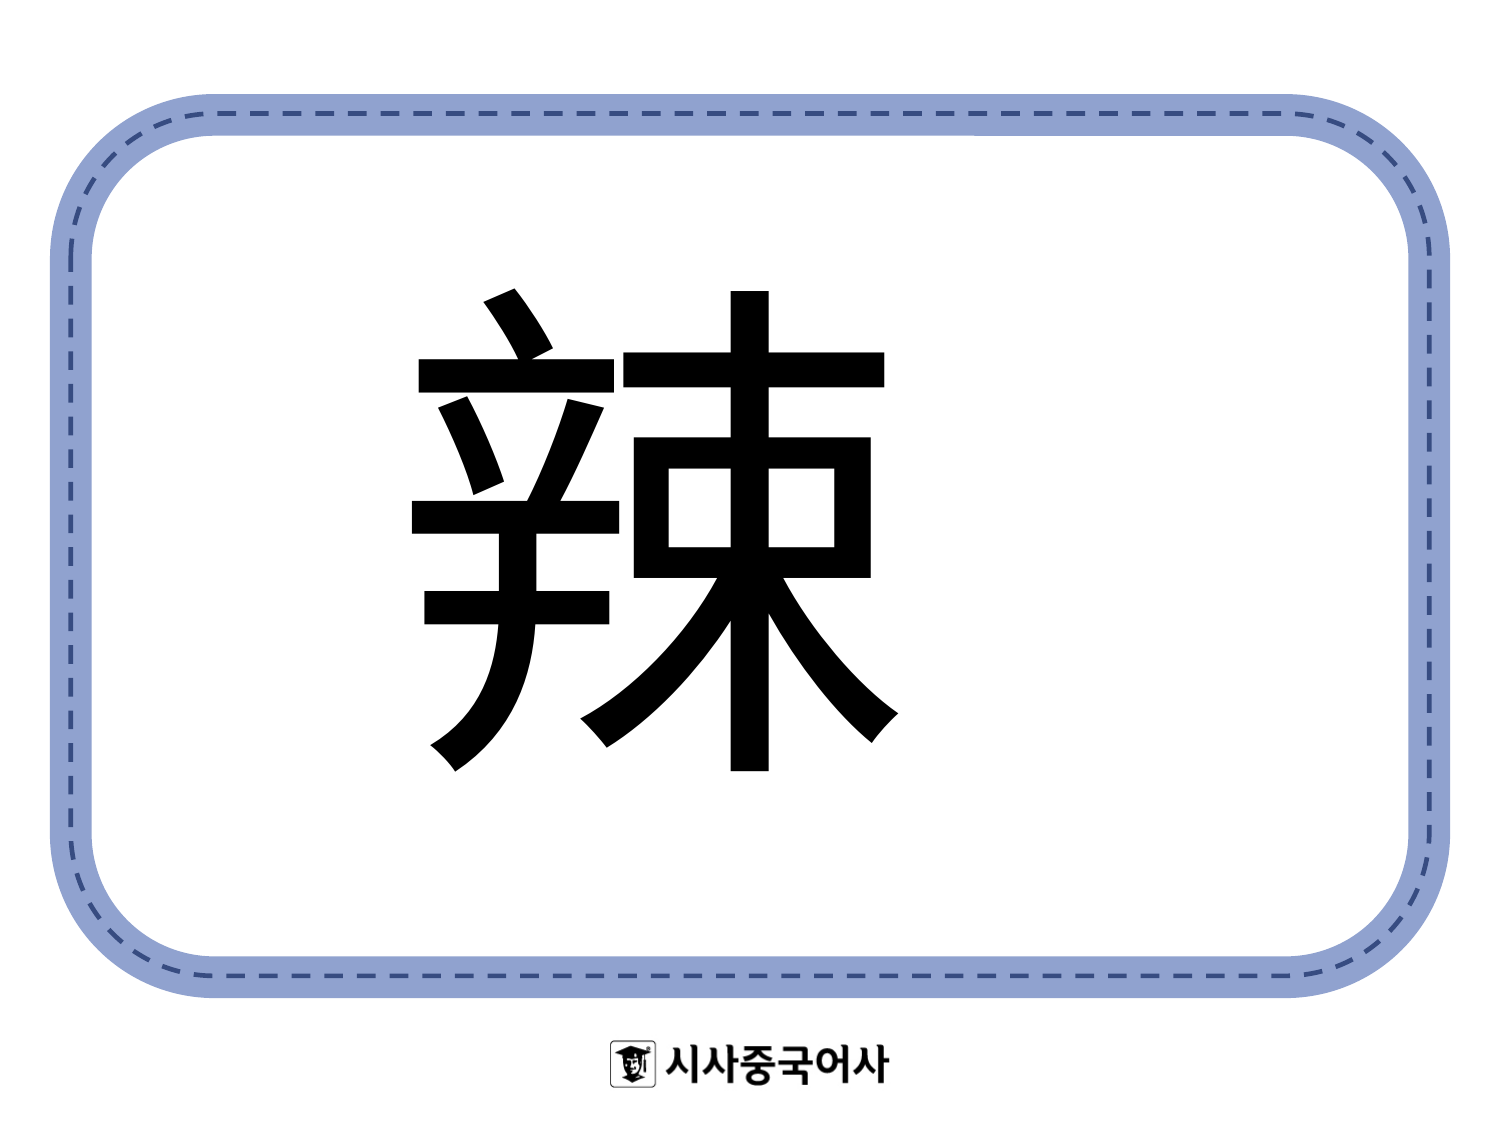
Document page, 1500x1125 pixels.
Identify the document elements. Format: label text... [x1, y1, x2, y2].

text_box 辣 [145, 189, 1354, 853]
picture [602, 1034, 898, 1094]
